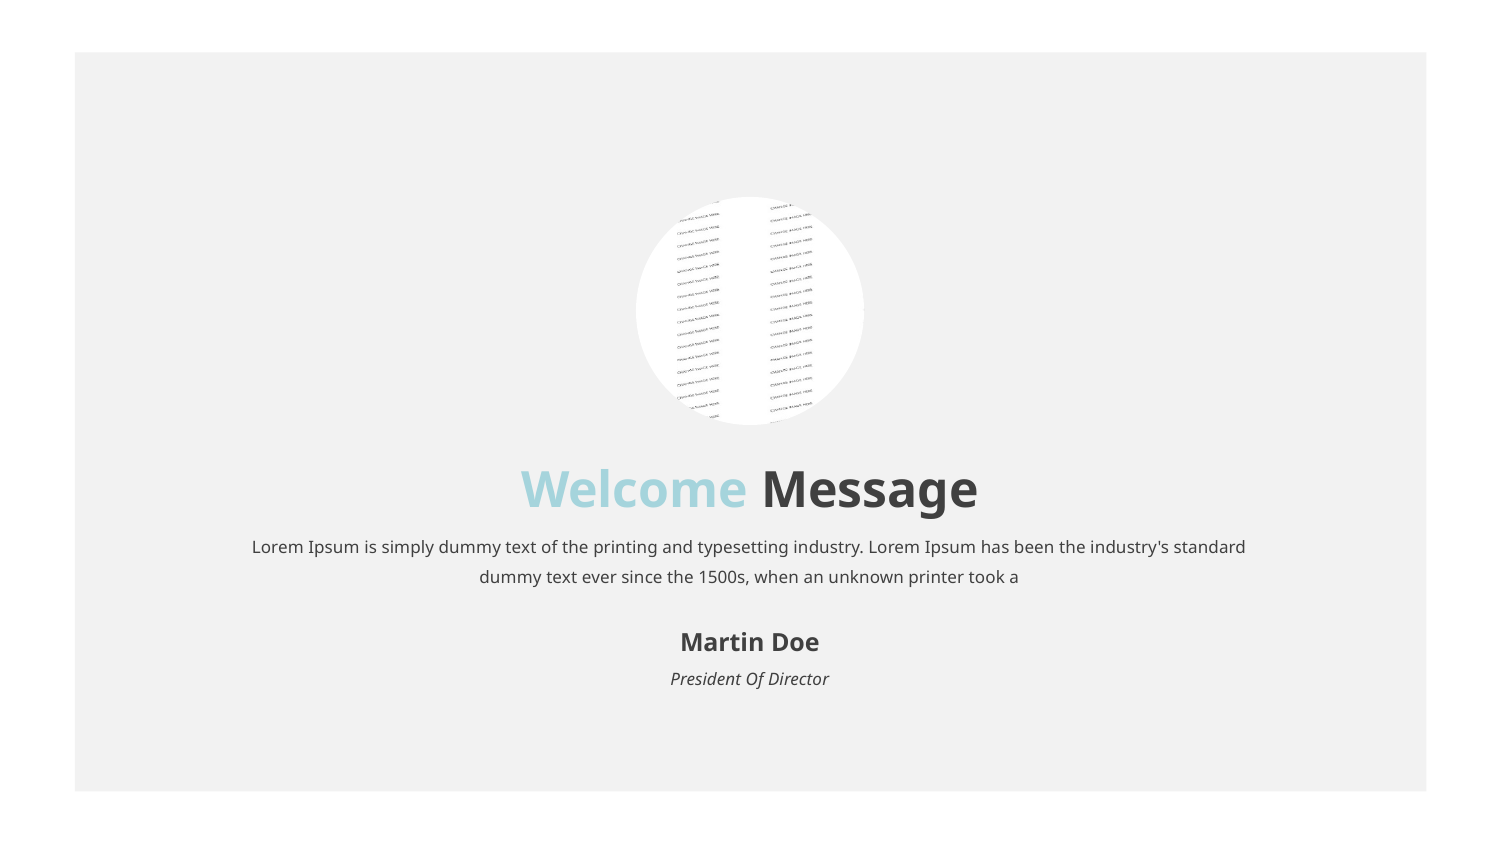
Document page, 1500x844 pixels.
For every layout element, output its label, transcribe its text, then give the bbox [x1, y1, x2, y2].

text_box Lorem Ipsum is simply dummy text of the printing and typesetting industry. Lorem Ipsum has been the industry's standard dummy text ever since the 1500s, when an unknown printer took a [233, 518, 1267, 595]
text_box Welcome Message [455, 457, 1045, 518]
picture [635, 196, 865, 425]
text_box President Of Director [612, 660, 888, 696]
text_box Martin Doe [612, 618, 888, 660]
